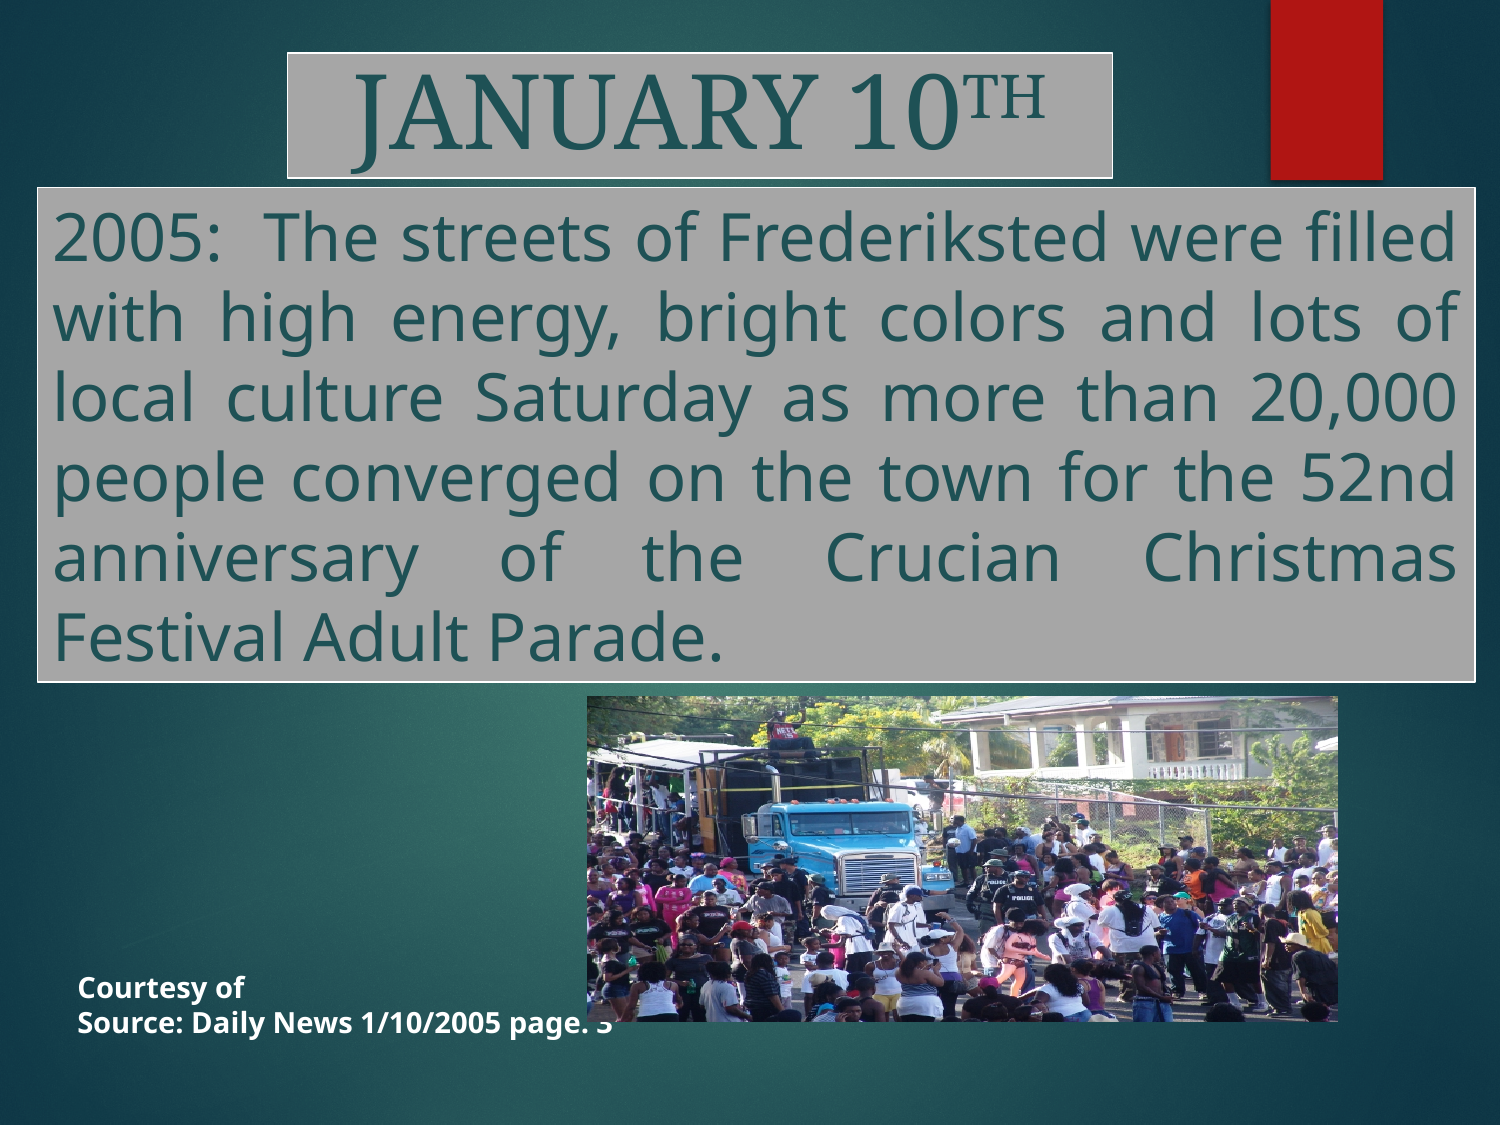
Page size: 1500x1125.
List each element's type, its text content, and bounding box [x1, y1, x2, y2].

text_box Courtesy of Source: Daily News 1/10/2005 page. 3 [62, 962, 1225, 1048]
text_box 2005: The streets of Frederiksted were filled with high energy, bright colors and lots of local culture Saturday as more than 20,000 people converged on the town for the 52nd anniversary of the Crucian Christmas Festival Adult Parade. [37, 187, 1476, 683]
picture [587, 696, 1338, 1022]
title JANUARY 10TH [287, 52, 1113, 179]
